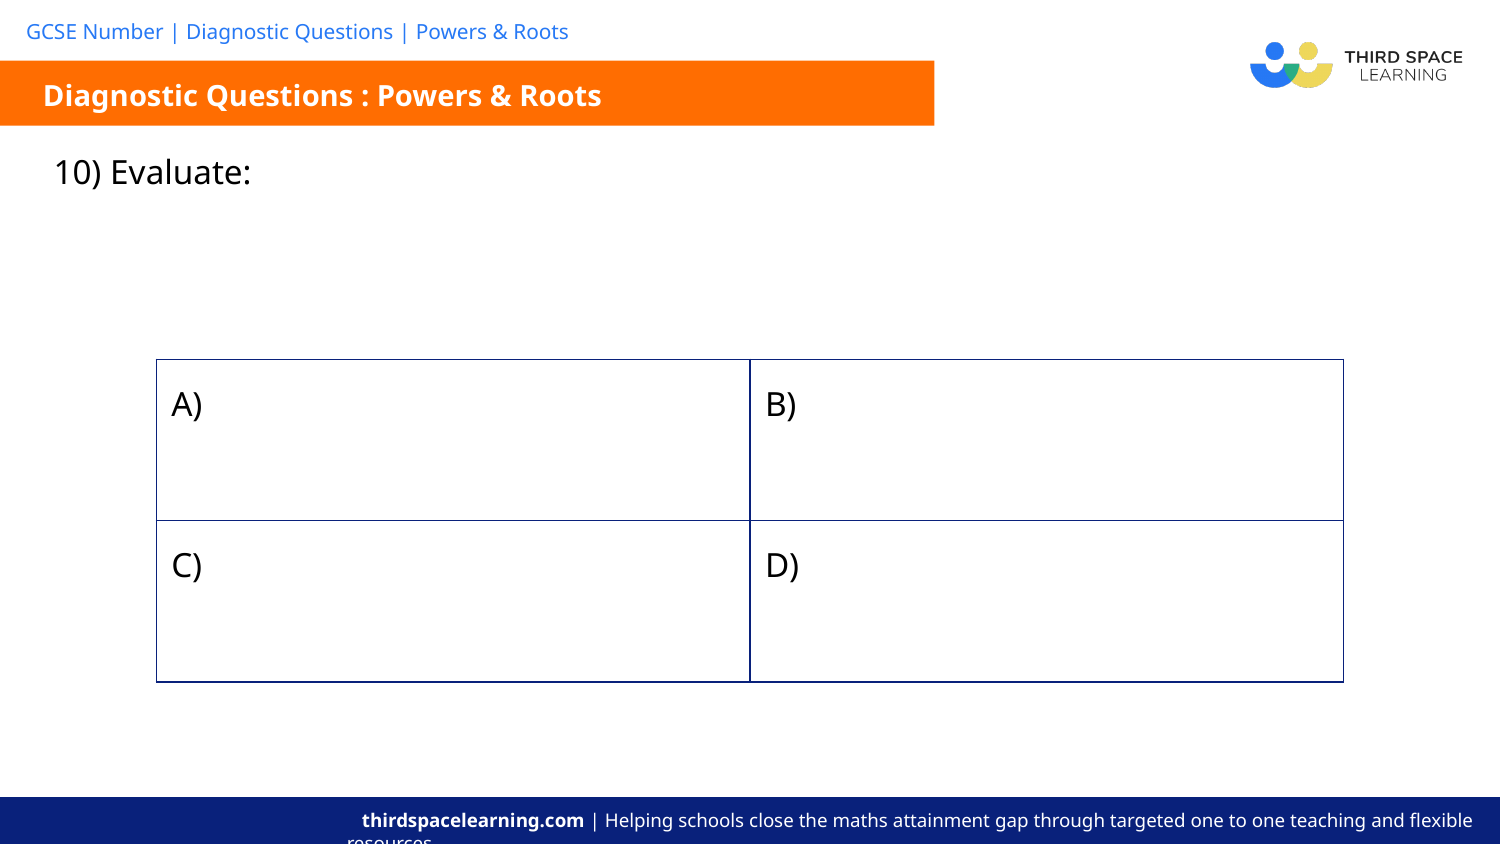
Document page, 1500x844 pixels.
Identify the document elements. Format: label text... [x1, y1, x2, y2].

picture [1250, 33, 1465, 99]
text_box Diagnostic Questions : Powers & Roots [27, 61, 778, 127]
